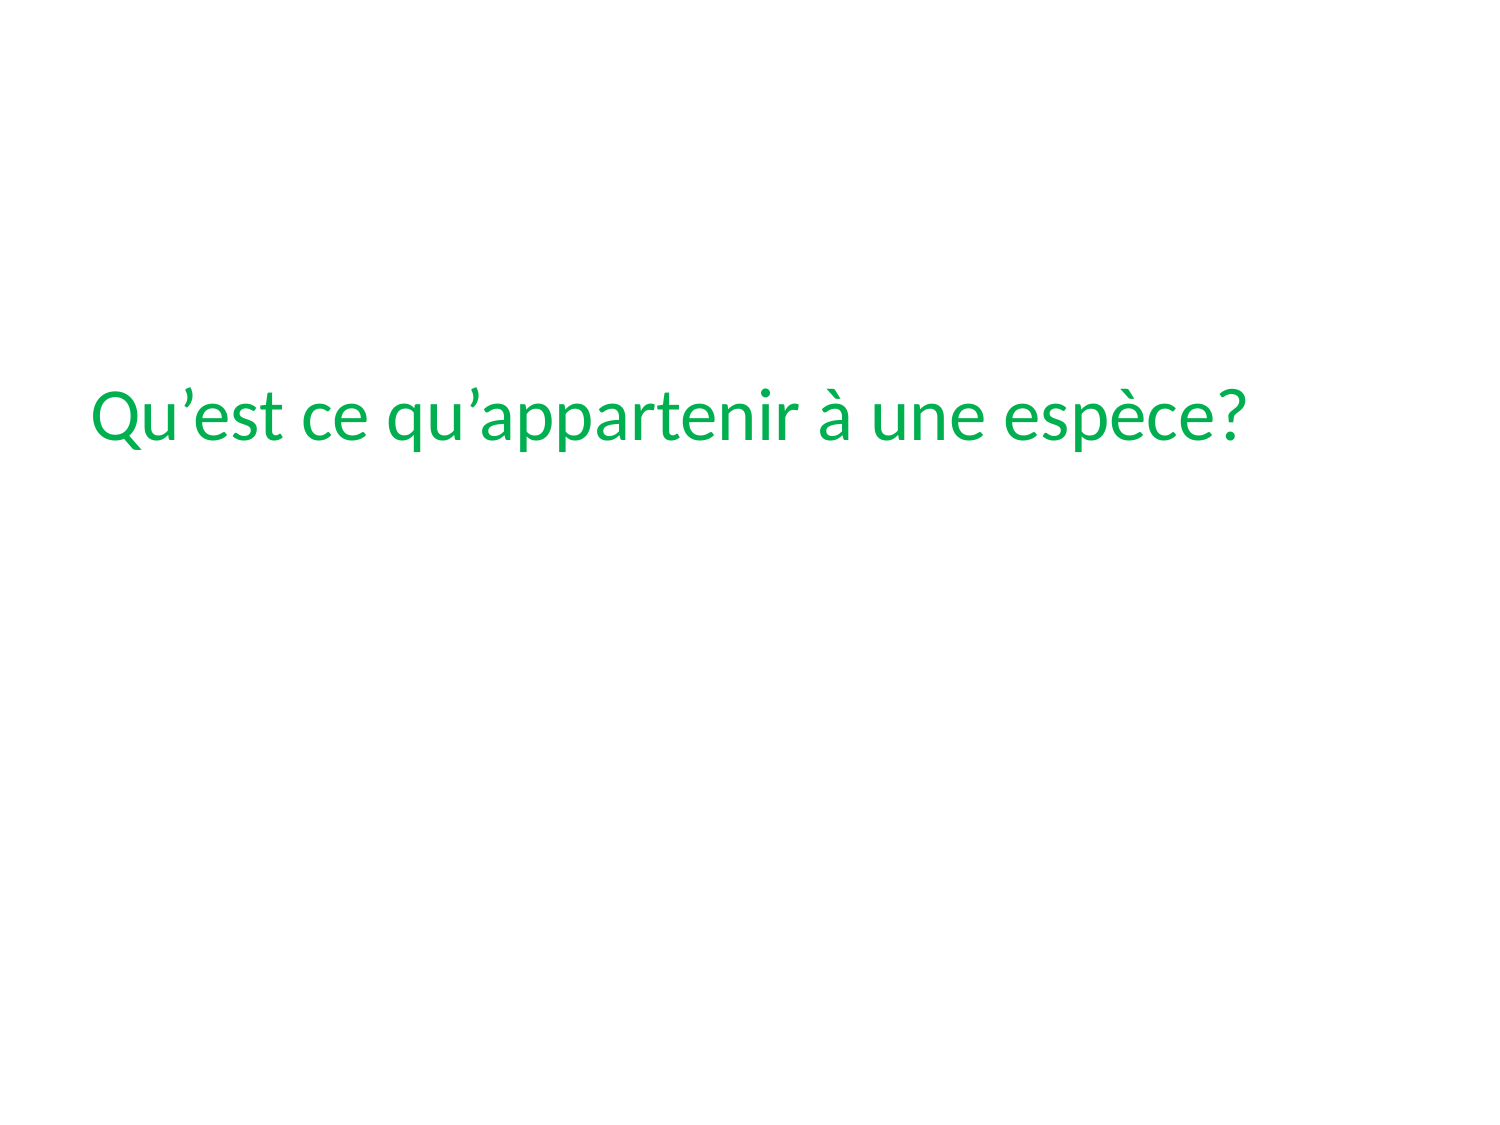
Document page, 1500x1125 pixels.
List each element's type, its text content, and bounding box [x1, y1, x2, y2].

list Qu’est ce qu’appartenir à une espèce? [75, 262, 1425, 1005]
